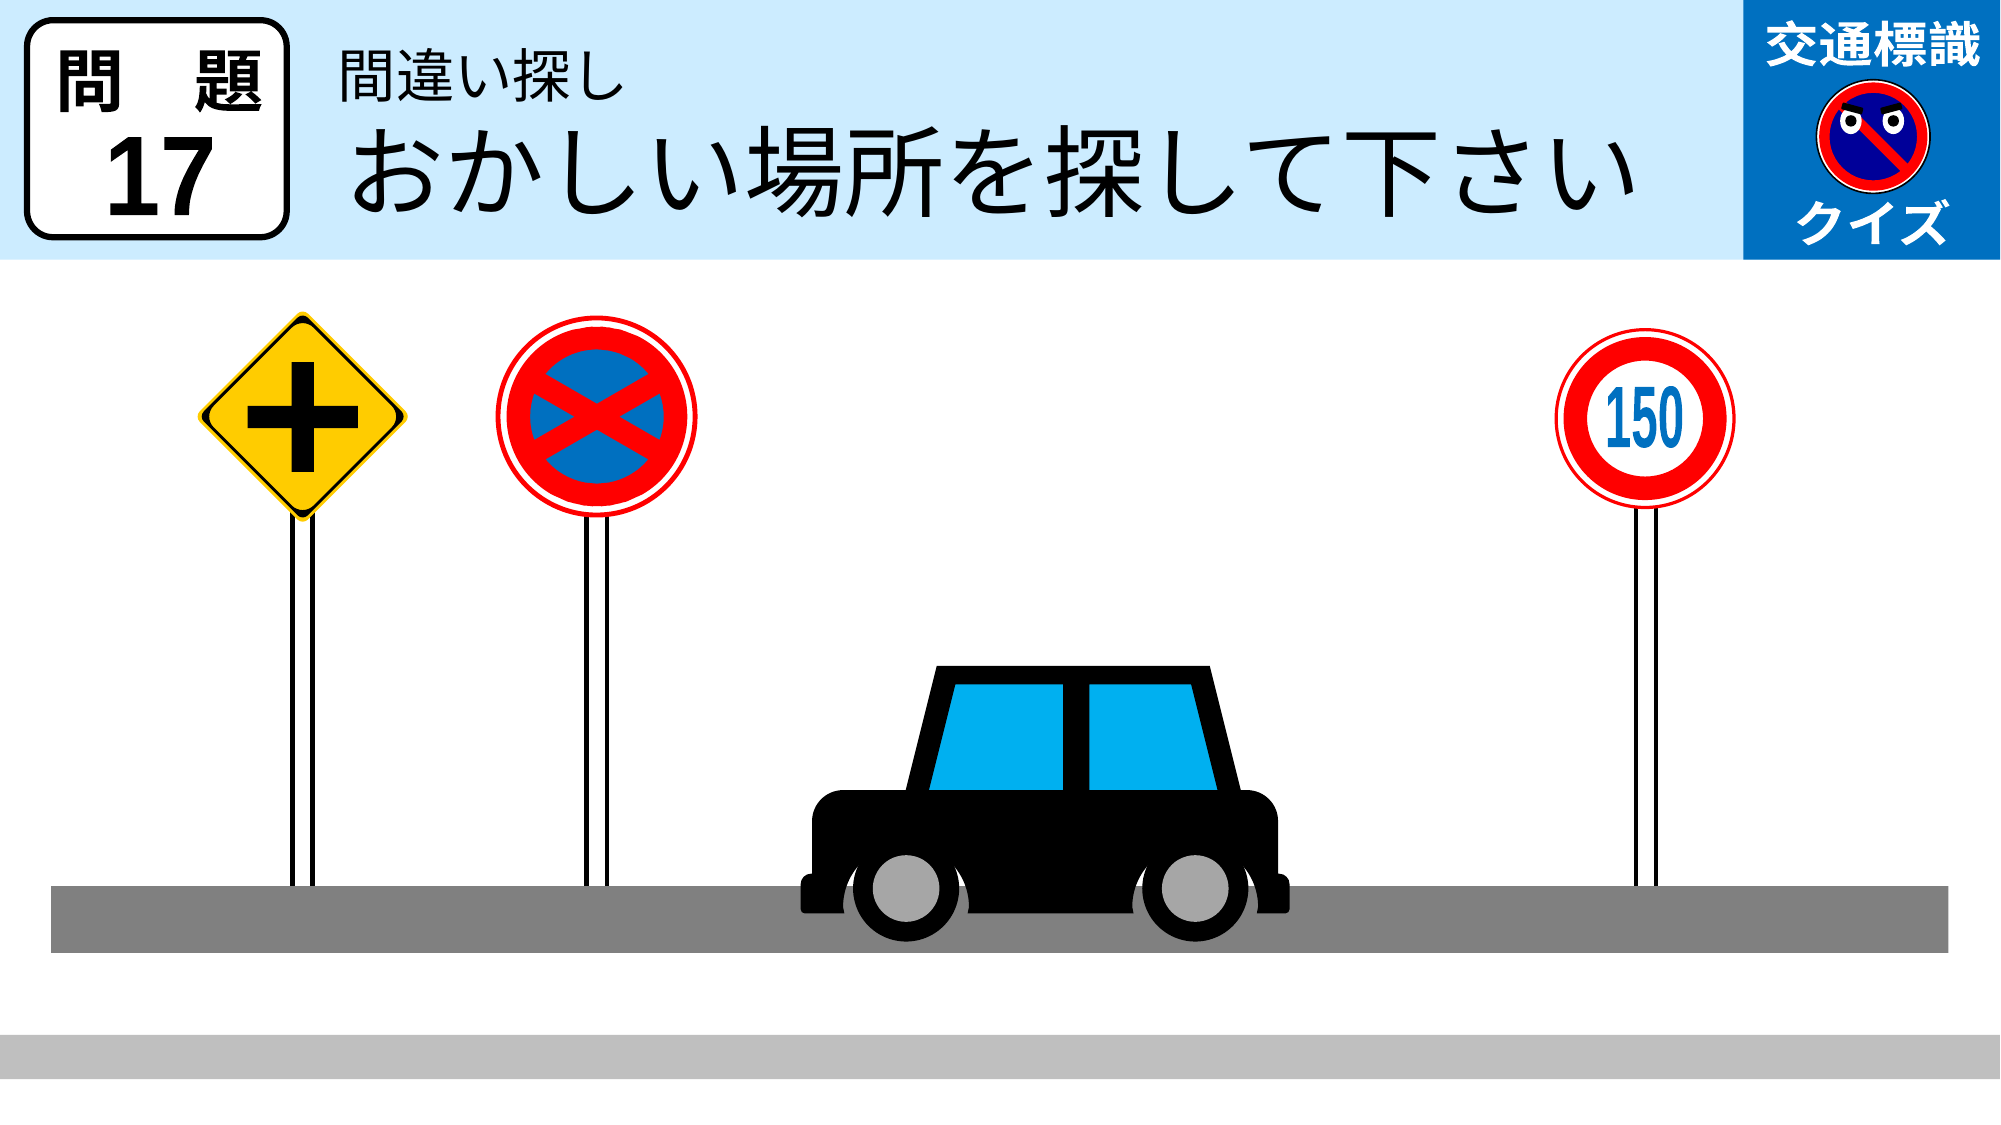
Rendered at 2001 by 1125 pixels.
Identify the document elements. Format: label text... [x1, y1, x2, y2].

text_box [495, 315, 698, 518]
text_box おかしい場所を探して下さい [329, 101, 1657, 237]
text_box 間違い探し [323, 32, 645, 117]
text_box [197, 311, 408, 522]
text_box [584, 527, 609, 886]
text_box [1554, 327, 1736, 889]
text_box [0, 1034, 2000, 1080]
text_box [290, 530, 315, 886]
text_box [51, 886, 1949, 953]
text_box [800, 665, 1290, 942]
